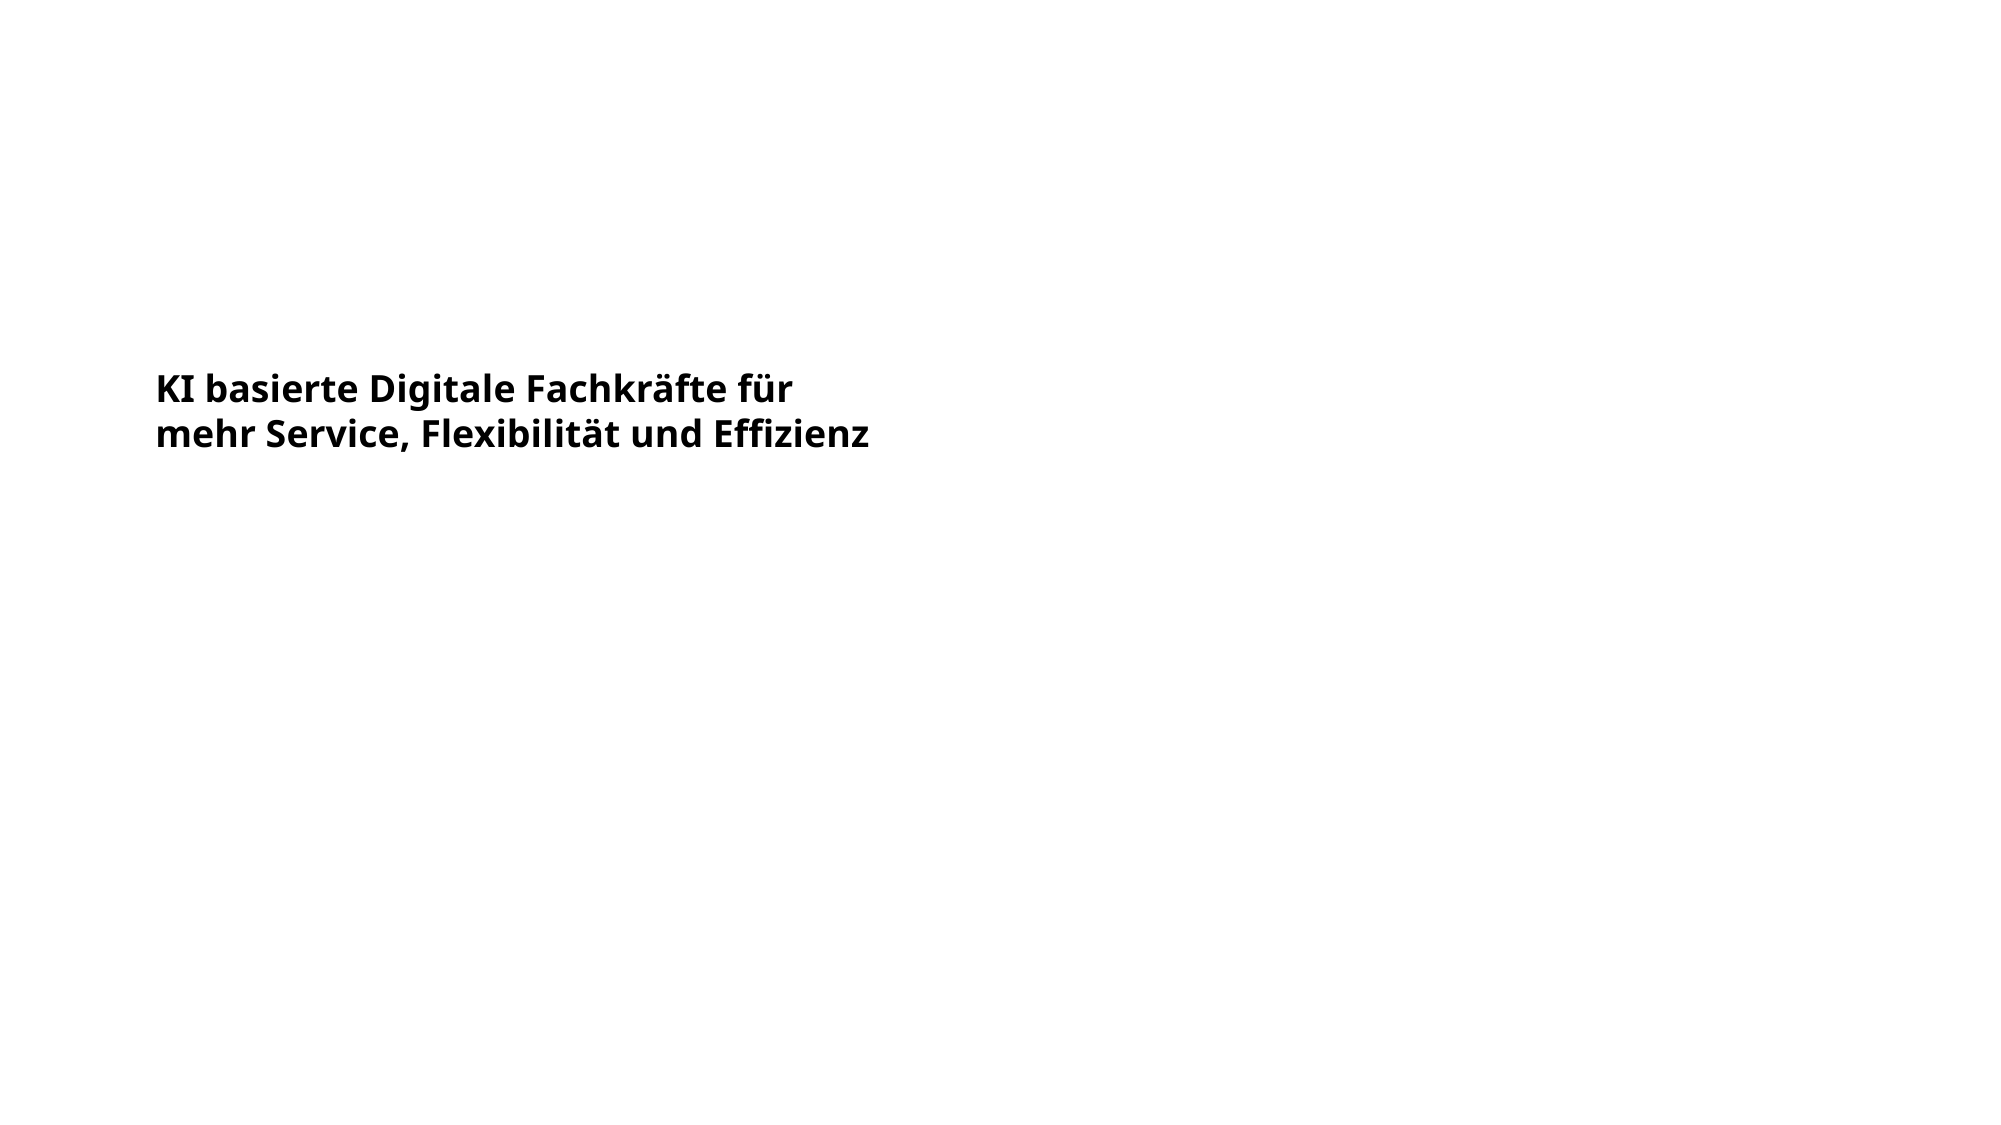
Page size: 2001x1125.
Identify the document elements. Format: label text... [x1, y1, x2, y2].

text_box KI basierte Digitale Fachkräfte für mehr Service, Flexibilität und Effizienz [140, 357, 1406, 463]
